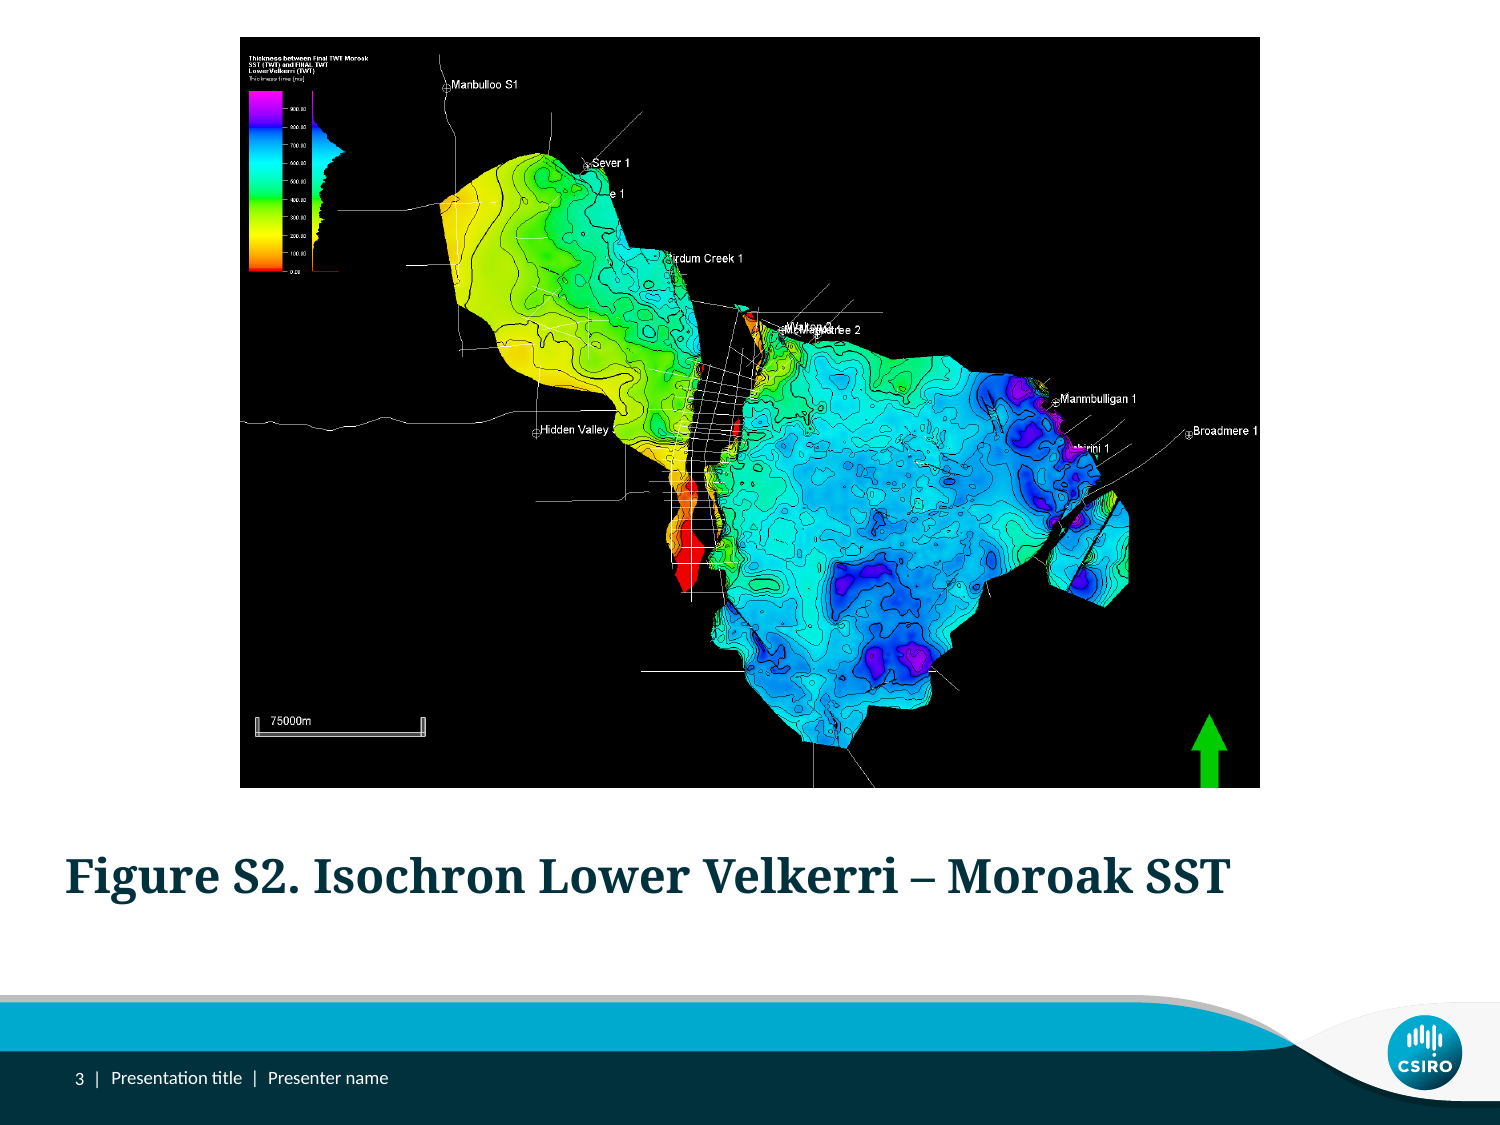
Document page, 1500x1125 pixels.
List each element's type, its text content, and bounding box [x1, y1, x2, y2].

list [239, 37, 1260, 789]
footer Presentation title | Presenter name [111, 1067, 1110, 1088]
slide_number 3 | [54, 1067, 102, 1088]
title Figure S2. Isochron Lower Velkerri – Moroak SST [64, 846, 1436, 939]
